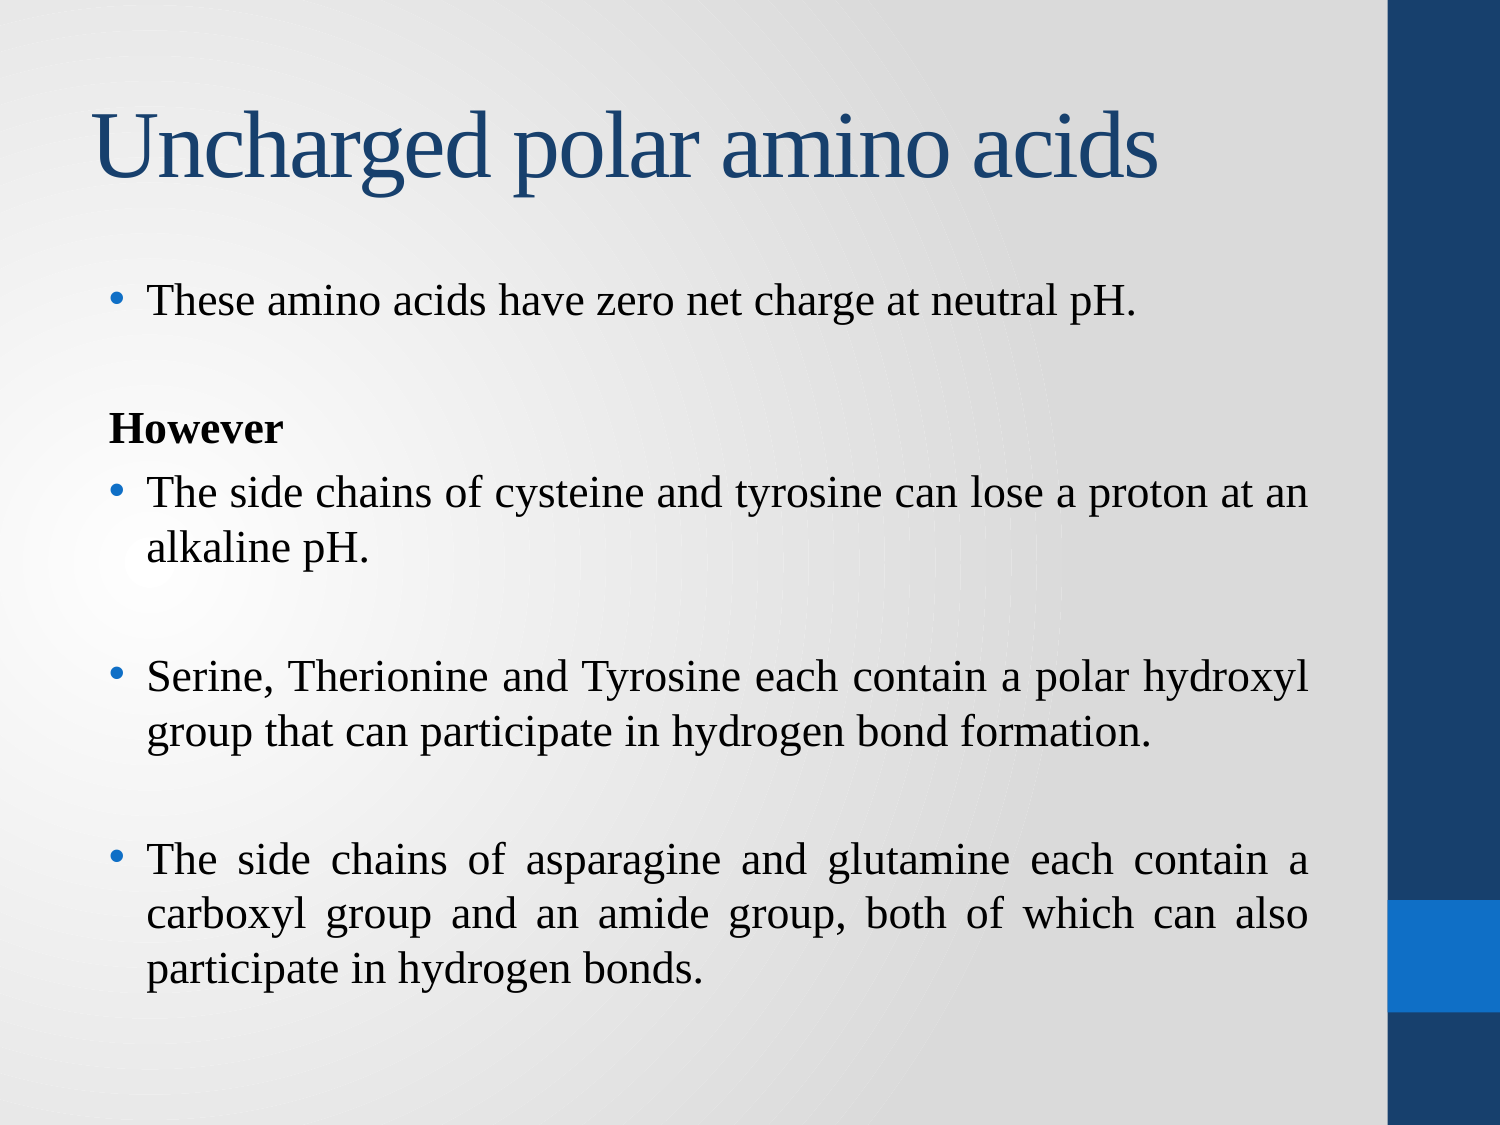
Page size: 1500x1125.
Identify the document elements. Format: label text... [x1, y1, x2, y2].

title Uncharged polar amino acids [75, 45, 1325, 233]
list These amino acids have zero net charge at neutral pH. However The side chains of cysteine and tyrosine can lose a proton at an alkaline pH. Serine, Therionine and Tyrosine each contain a polar hydroxyl group that can participate in hydrogen bond formation. The side chains of asparagine and glutamine each contain a carboxyl group and an amide group, both of which can also participate in hydrogen bonds. [75, 262, 1325, 1050]
